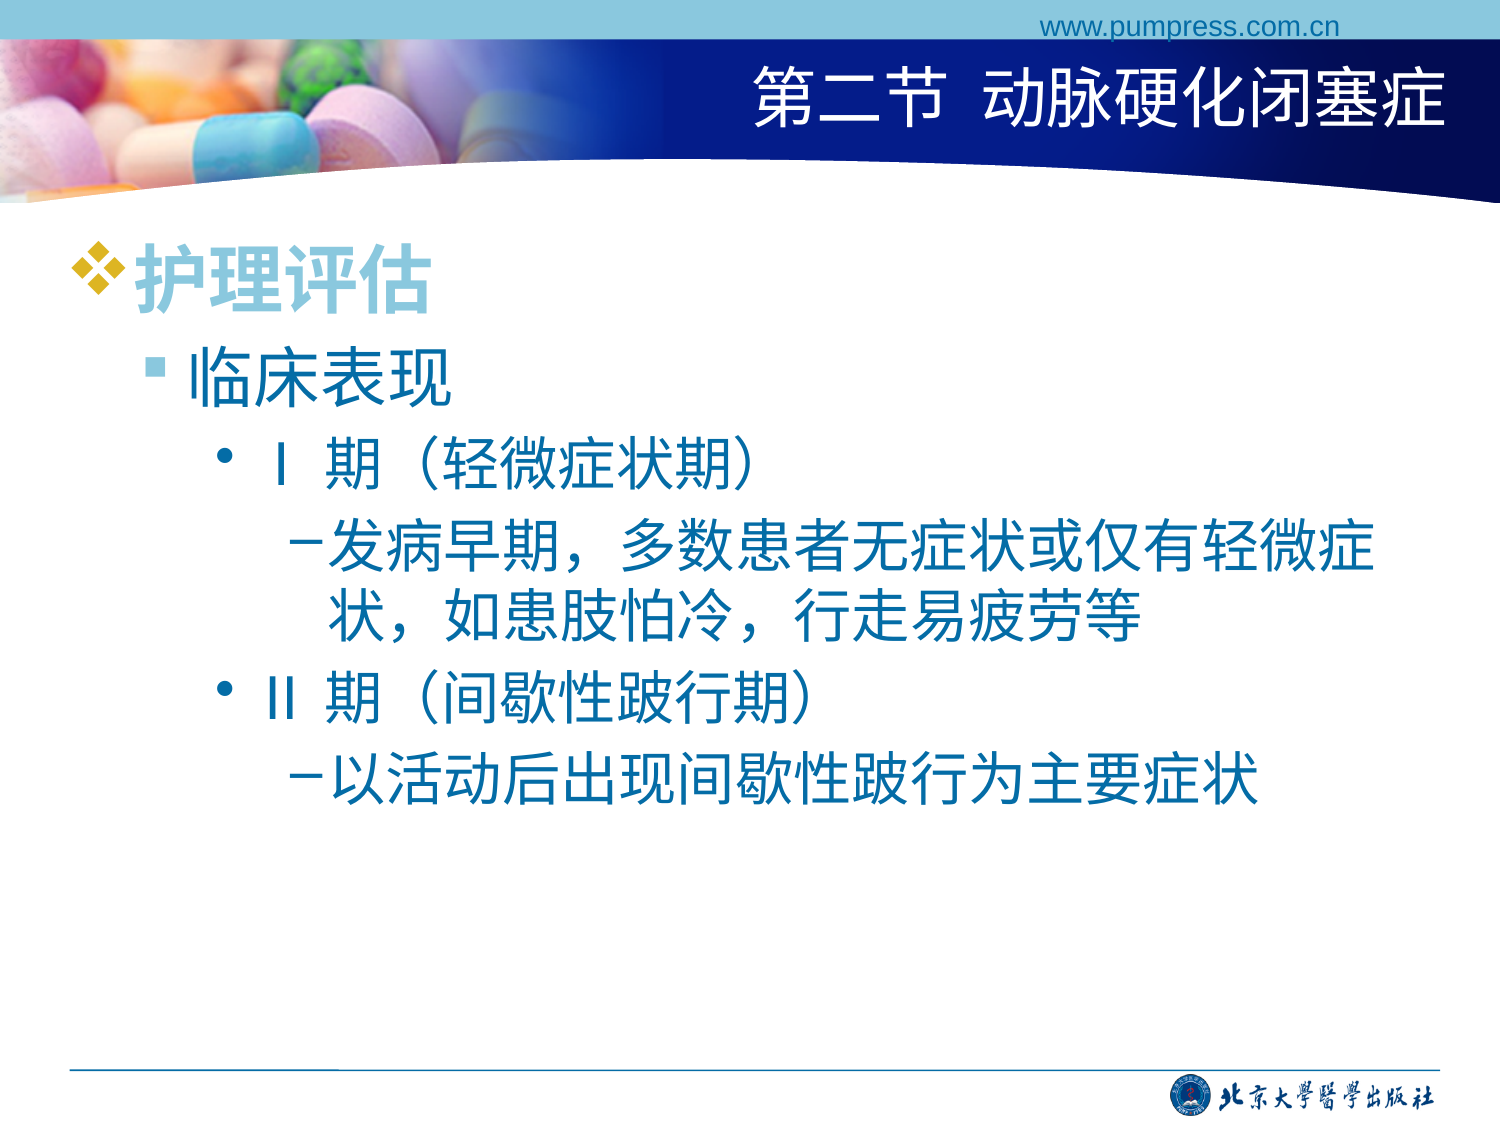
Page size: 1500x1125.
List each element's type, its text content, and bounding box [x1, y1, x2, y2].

title 第二节 动脉硬化闭塞症 [137, 49, 1463, 143]
picture [1170, 1074, 1436, 1118]
slide_number www.pumpress.com.cn [1025, 0, 1463, 38]
picture [0, 40, 1500, 203]
list 护理评估 临床表现 Ⅰ期（轻微症状期） 发病早期，多数患者无症状或仅有轻微症状，如患肢怕冷，行走易疲劳等 Ⅱ期（间歇性跛行期） 以活动后出现间歇性跛行为主要症状 [49, 224, 1463, 1026]
